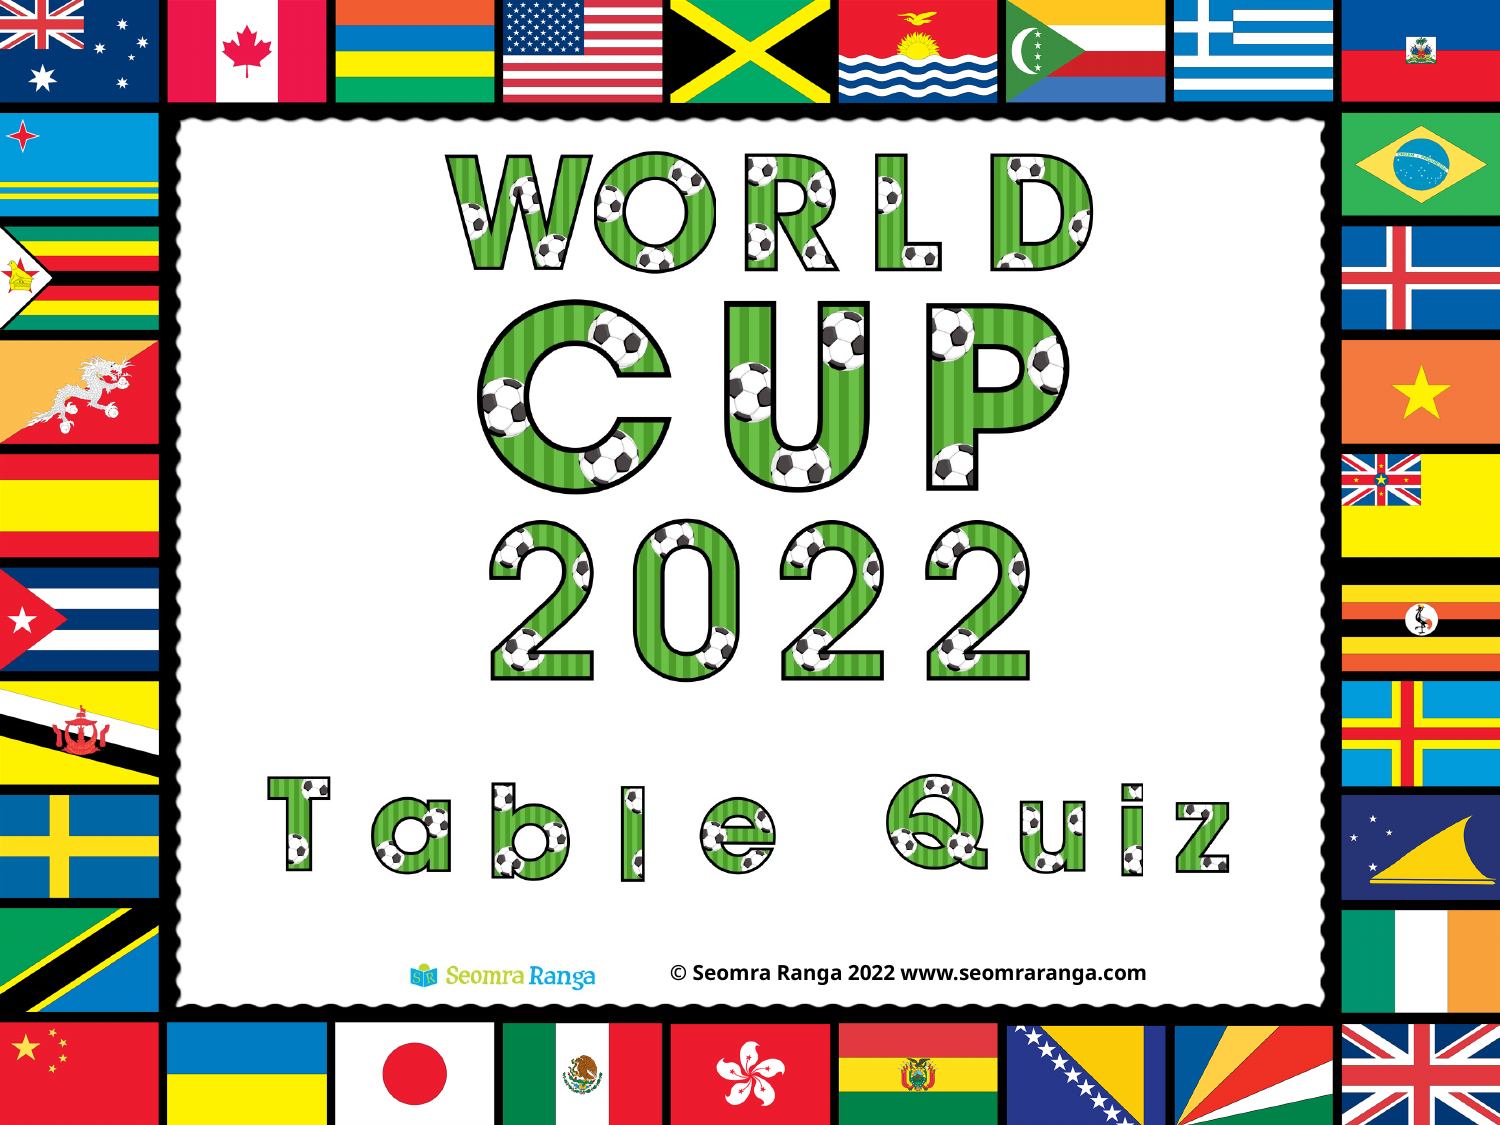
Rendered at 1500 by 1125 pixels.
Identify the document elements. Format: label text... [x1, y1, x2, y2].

picture [0, 0, 1500, 1125]
picture [10, 122, 36, 150]
text_box © Seomra Ranga 2022 www.seomraranga.com [631, 952, 1187, 993]
